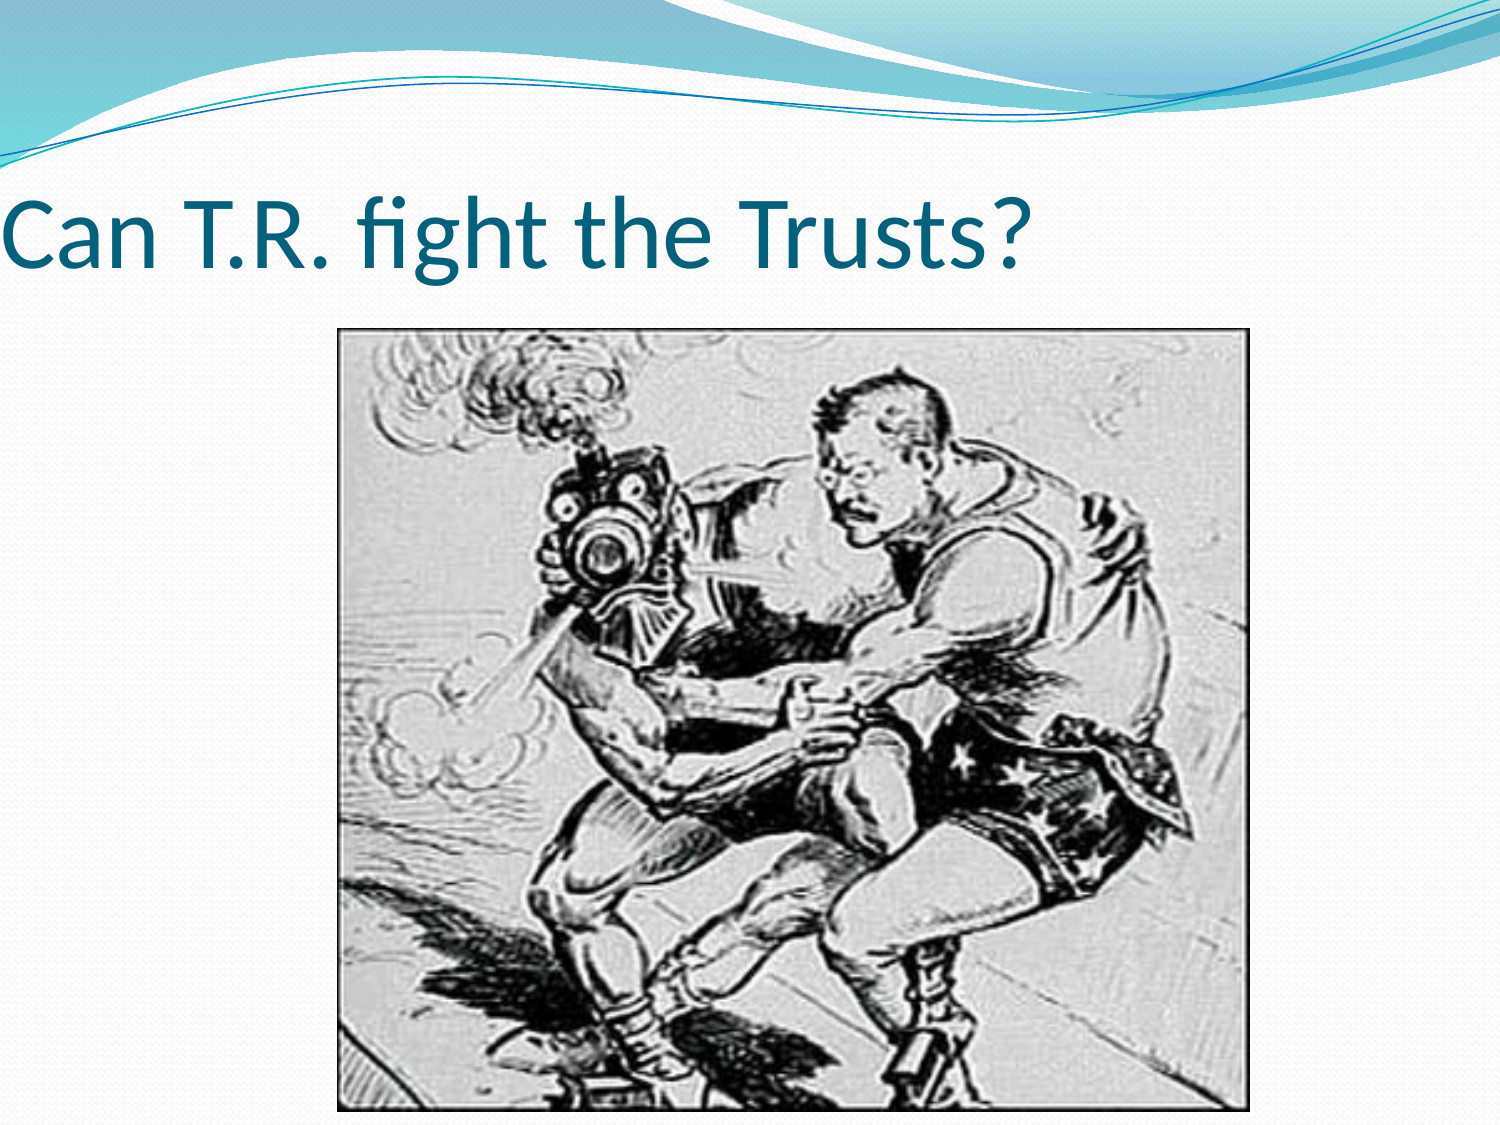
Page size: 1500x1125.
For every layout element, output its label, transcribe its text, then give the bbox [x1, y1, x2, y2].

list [337, 328, 1251, 1112]
title Can T.R. fight the Trusts? [0, 99, 1458, 290]
